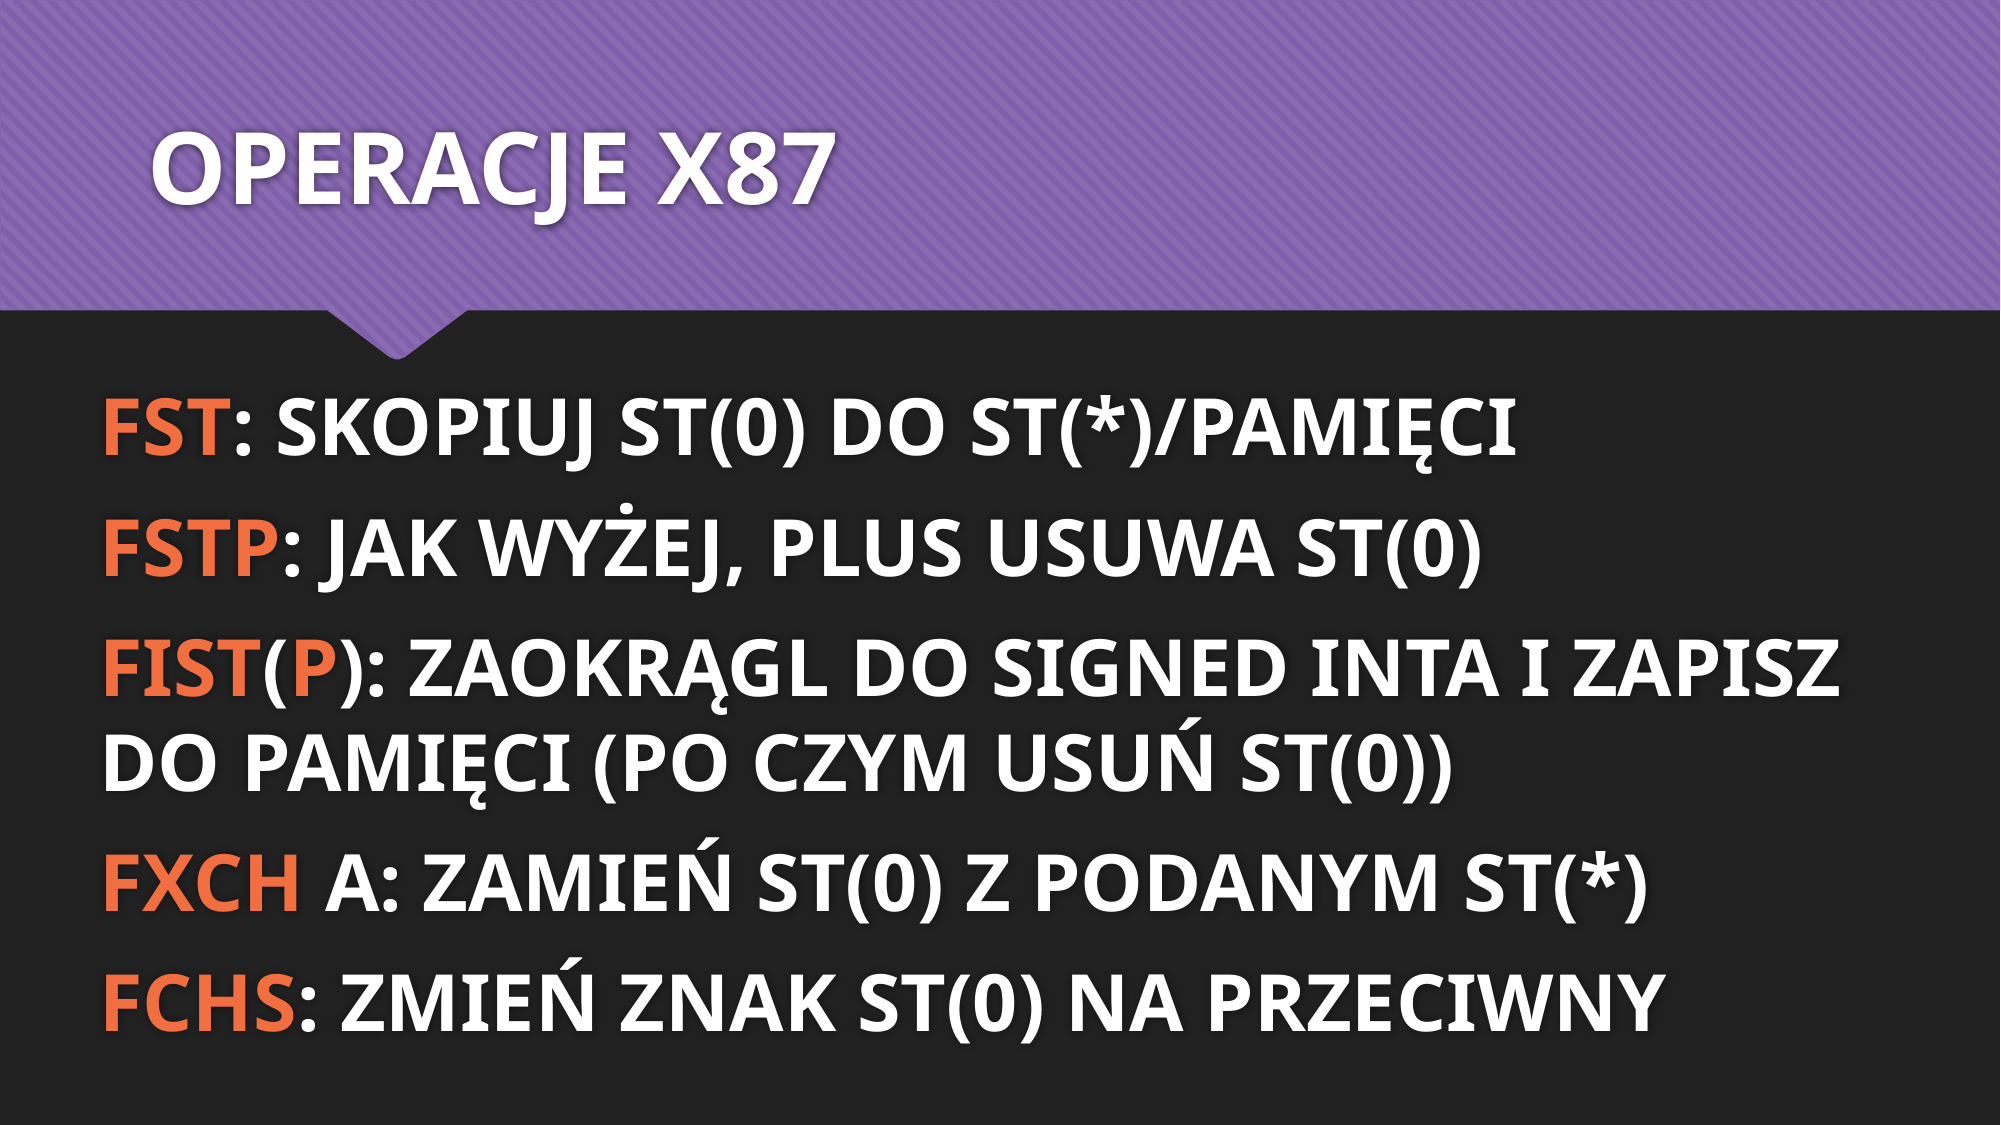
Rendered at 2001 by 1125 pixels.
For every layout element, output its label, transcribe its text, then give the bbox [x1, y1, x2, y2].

title OPERACJE X87 [132, 73, 1868, 233]
text_box FST: SKOPIUJ ST(0) DO ST(*)/PAMIĘCI FSTP: JAK WYŻEJ, PLUS USUWA ST(0) FIST(P): ZAOKRĄGL DO SIGNED INTA I ZAPISZ DO PAMIĘCI (PO CZYM USUŃ ST(0)) FXCH A: ZAMIEŃ ST(0) Z PODANYM ST(*) FCHS: ZMIEŃ ZNAK ST(0) NA PRZECIWNY [84, 364, 1919, 1060]
